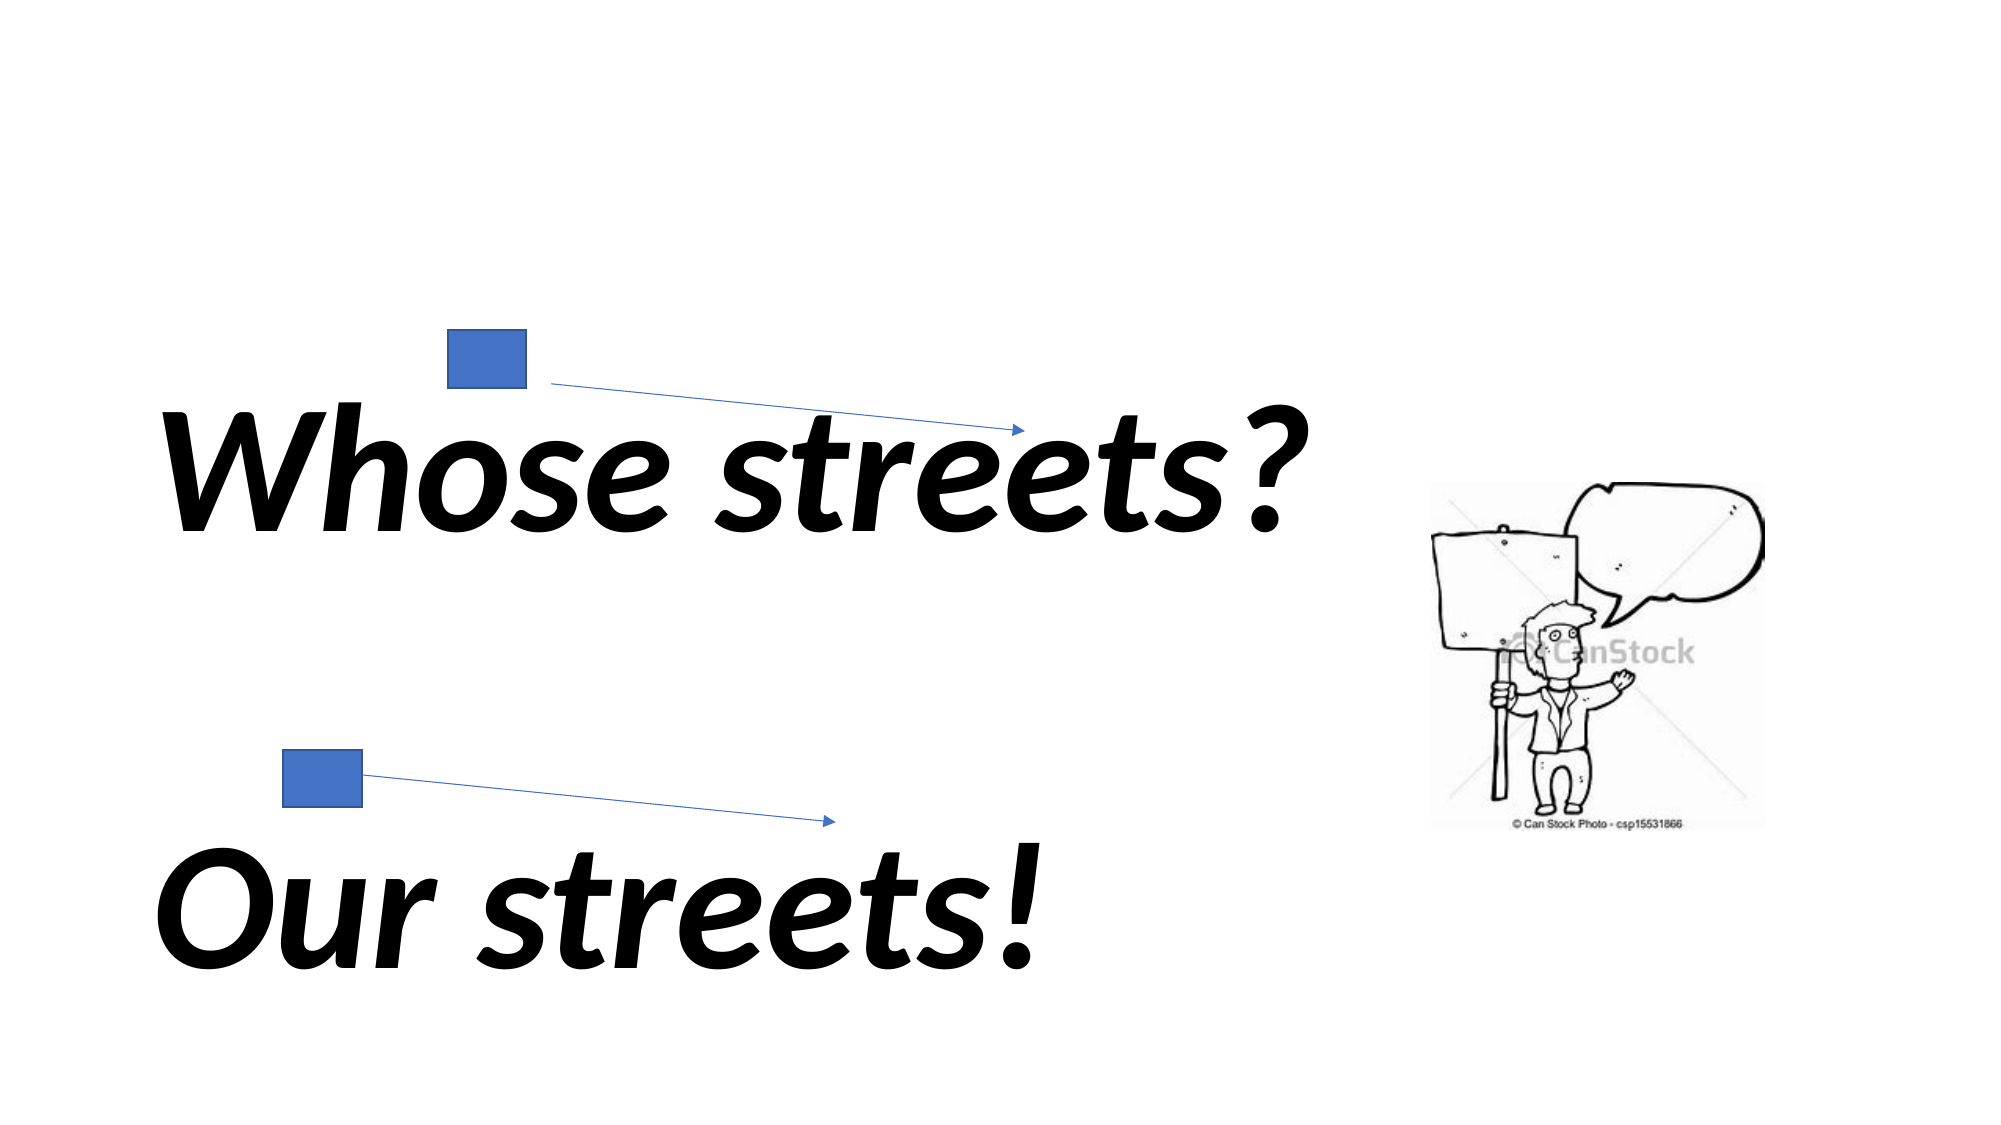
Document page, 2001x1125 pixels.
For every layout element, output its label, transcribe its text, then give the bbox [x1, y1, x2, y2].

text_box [361, 774, 836, 823]
text_box [447, 329, 527, 389]
picture [1431, 482, 1765, 831]
text_box [282, 749, 363, 808]
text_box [551, 383, 1025, 432]
list Whose streets? Our streets! [137, 299, 1863, 1014]
